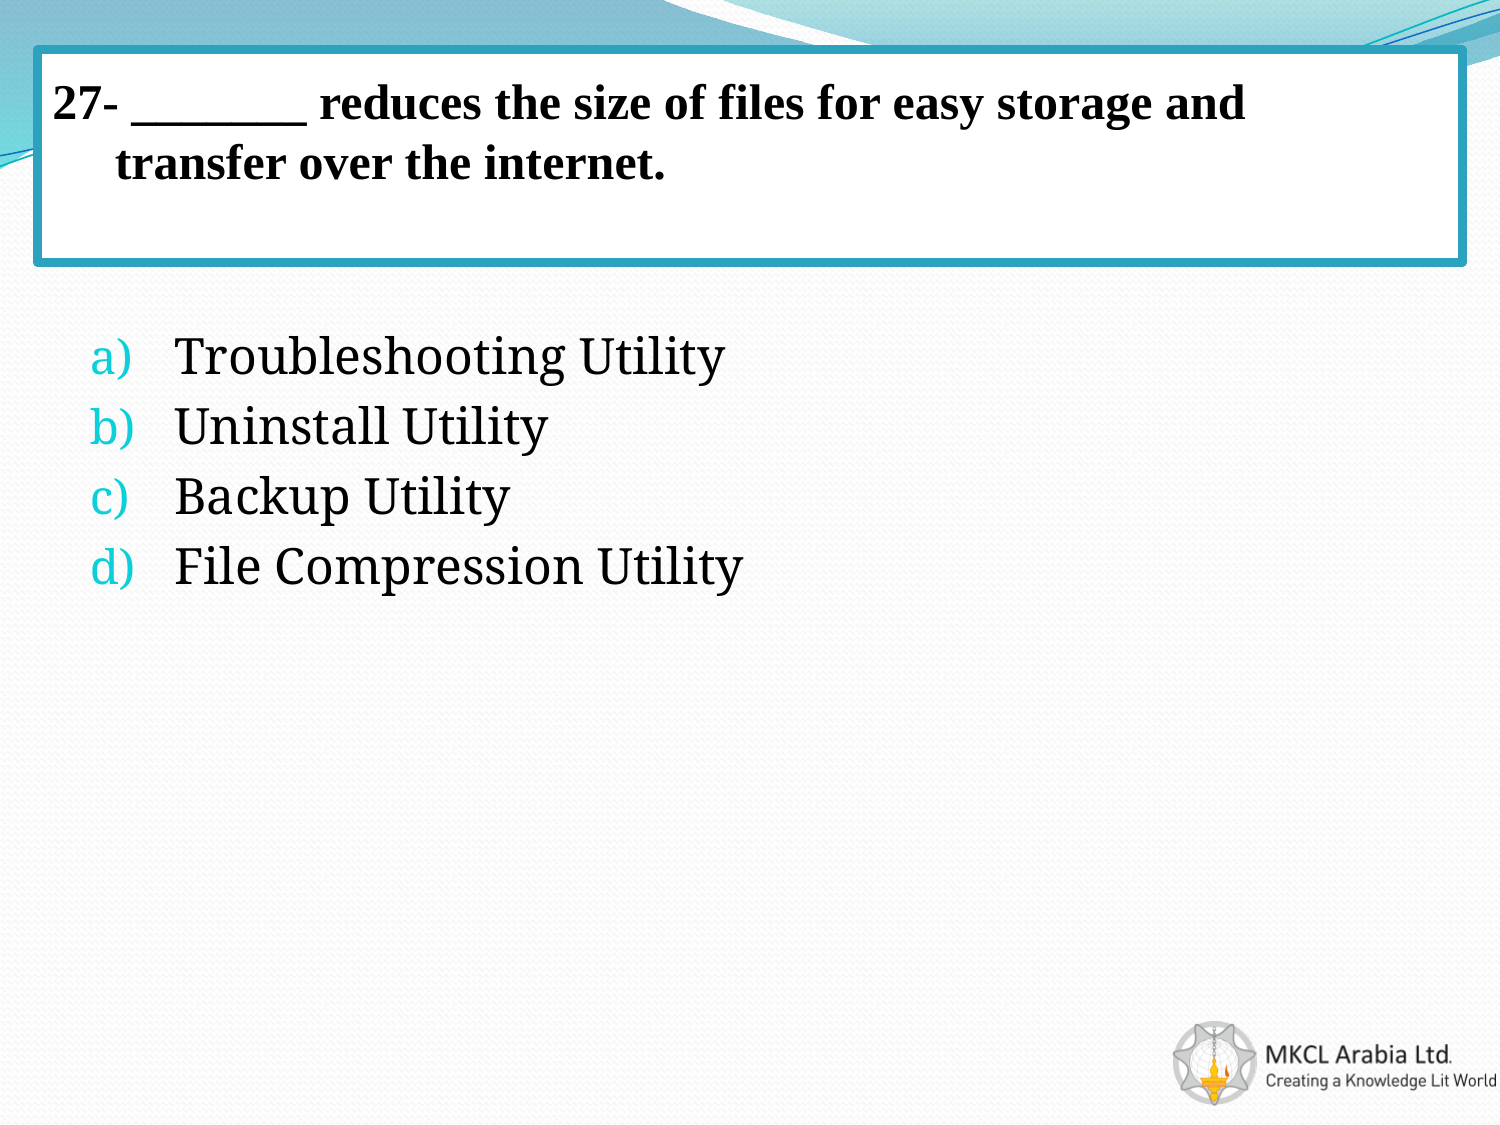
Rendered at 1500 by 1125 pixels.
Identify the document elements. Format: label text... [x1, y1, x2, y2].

picture [1172, 1021, 1496, 1106]
title 27- _______ reduces the size of files for easy storage and transfer over the internet. [37, 62, 1388, 250]
list Troubleshooting Utility Uninstall Utility Backup Utility File Compression Utility [75, 317, 1425, 1038]
